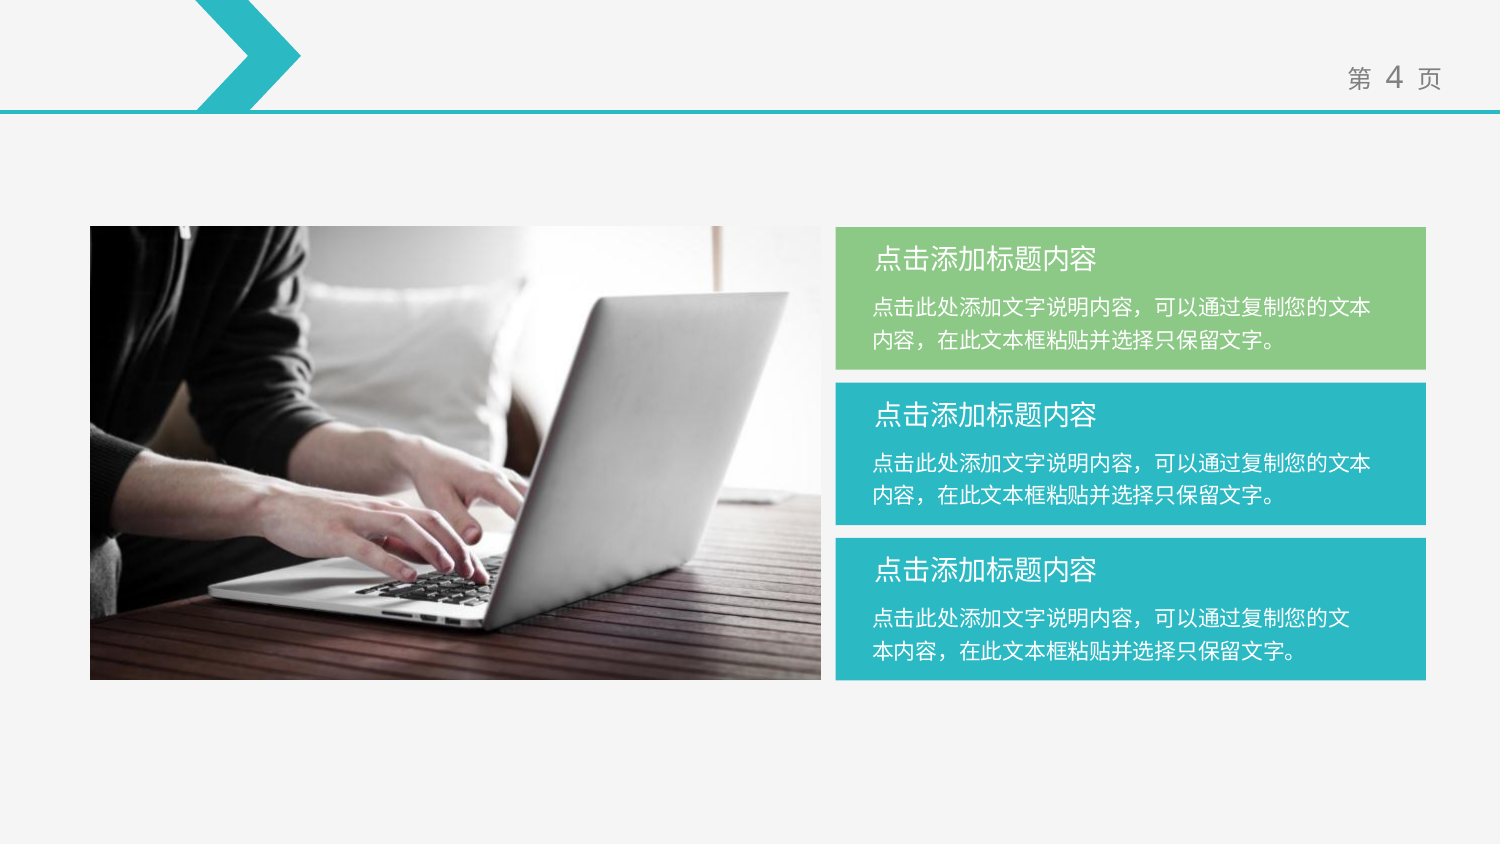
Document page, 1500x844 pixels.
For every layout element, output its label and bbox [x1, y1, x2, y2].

text_box [835, 537, 1426, 681]
picture [90, 226, 821, 680]
text_box [835, 226, 1426, 370]
text_box [835, 382, 1426, 526]
